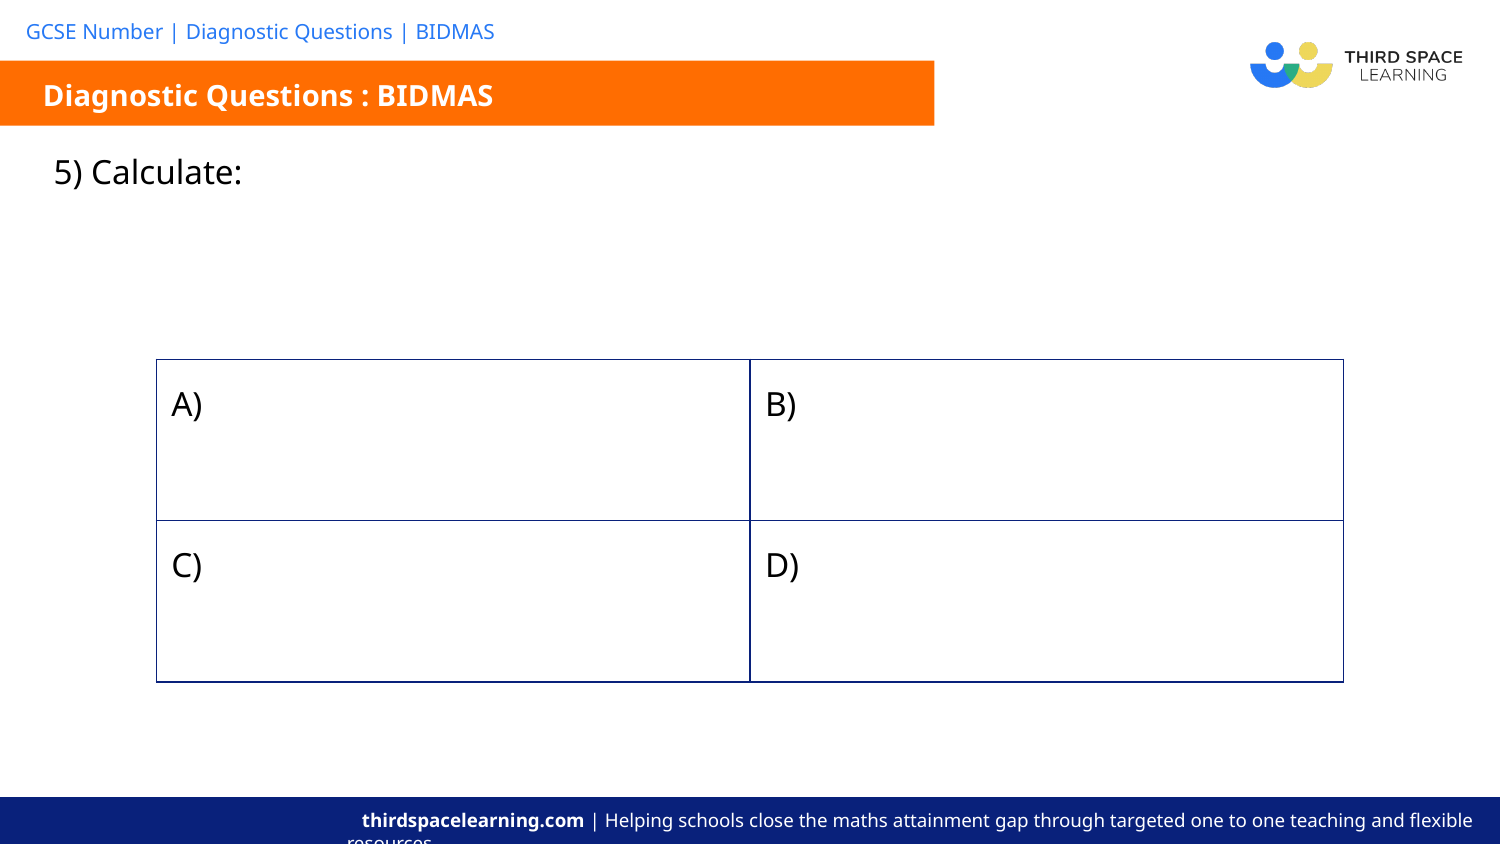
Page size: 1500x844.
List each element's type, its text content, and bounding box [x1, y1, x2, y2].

text_box Diagnostic Questions : BIDMAS [27, 61, 862, 127]
picture [1250, 33, 1465, 99]
